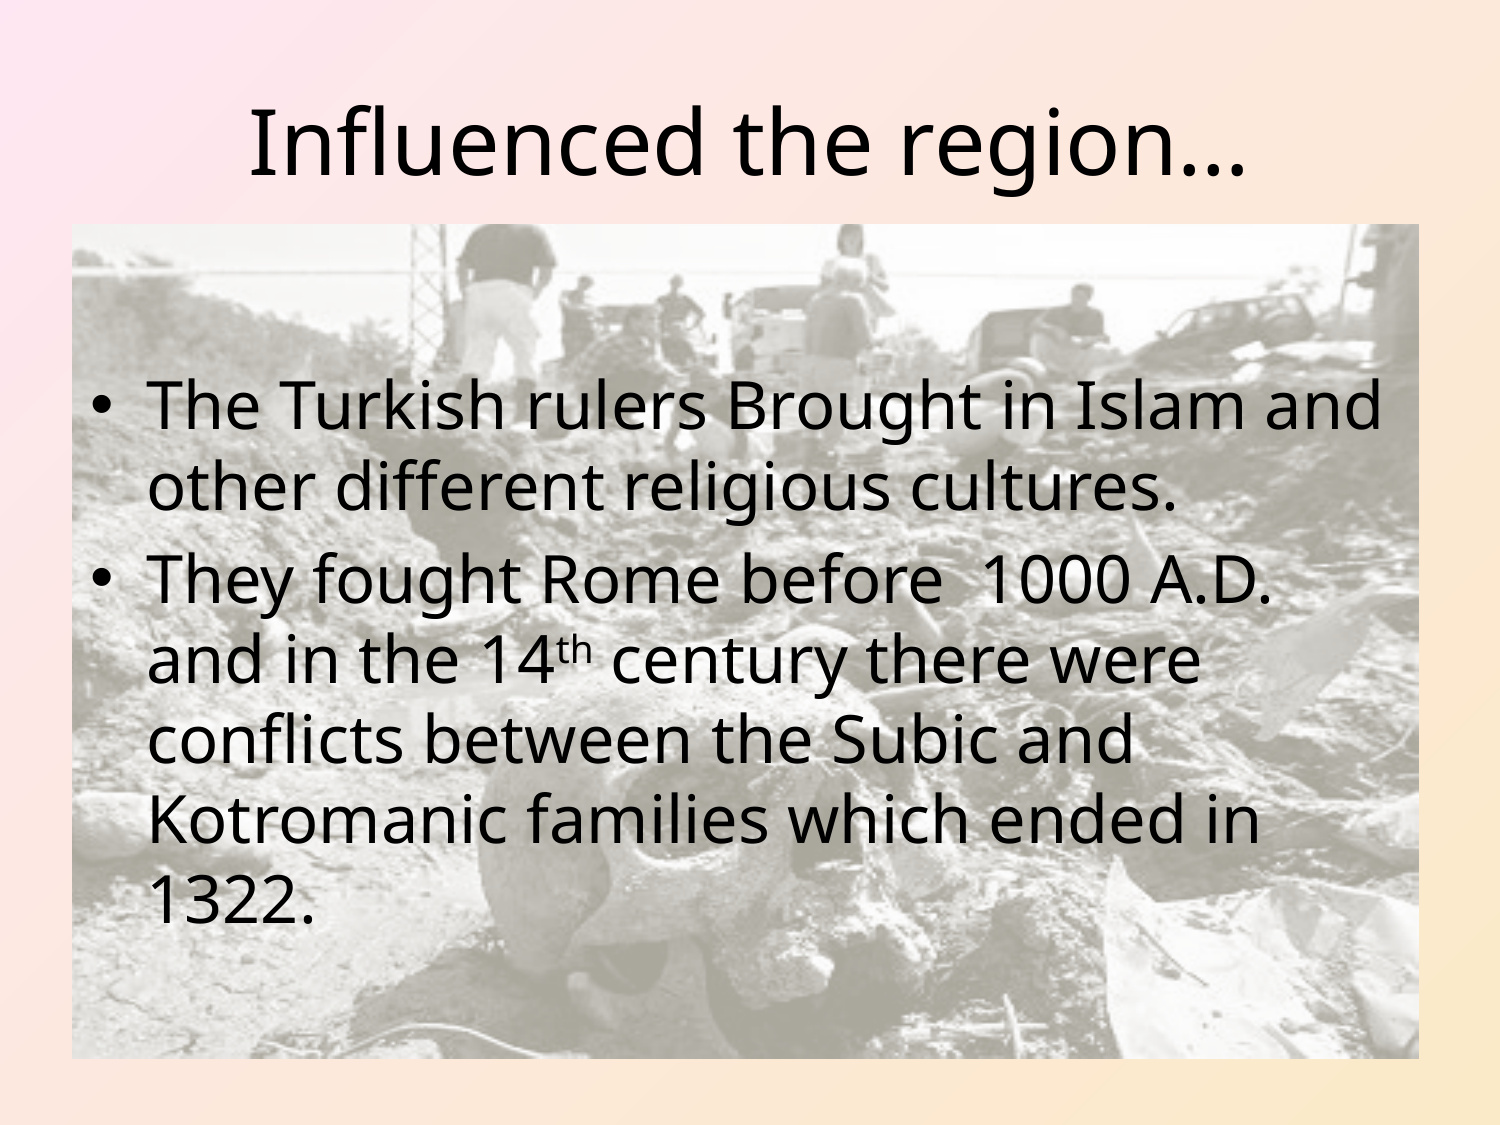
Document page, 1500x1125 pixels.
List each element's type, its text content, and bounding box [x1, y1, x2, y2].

picture [71, 224, 1419, 1059]
title Influenced the region… [75, 45, 1425, 233]
